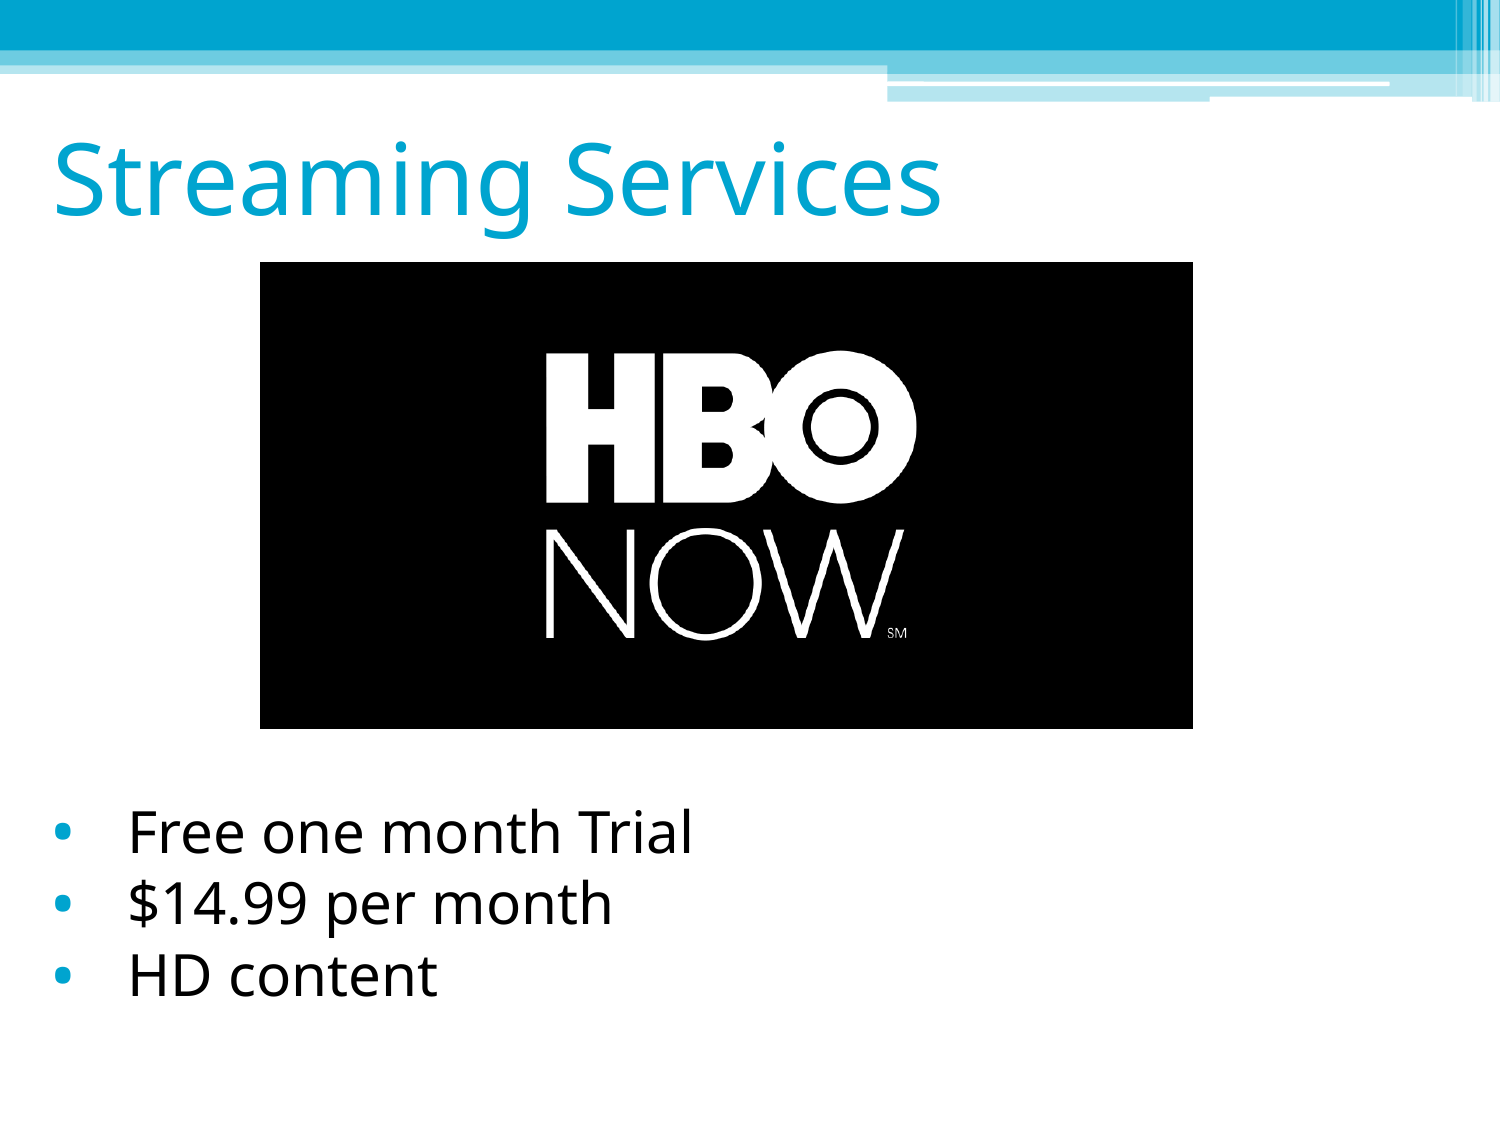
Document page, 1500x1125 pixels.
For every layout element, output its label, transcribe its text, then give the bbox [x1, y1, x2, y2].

list Free one month Trial $14.99 per month HD content [37, 787, 1500, 1041]
picture [260, 262, 1193, 729]
title Streaming Services [37, 87, 1500, 263]
